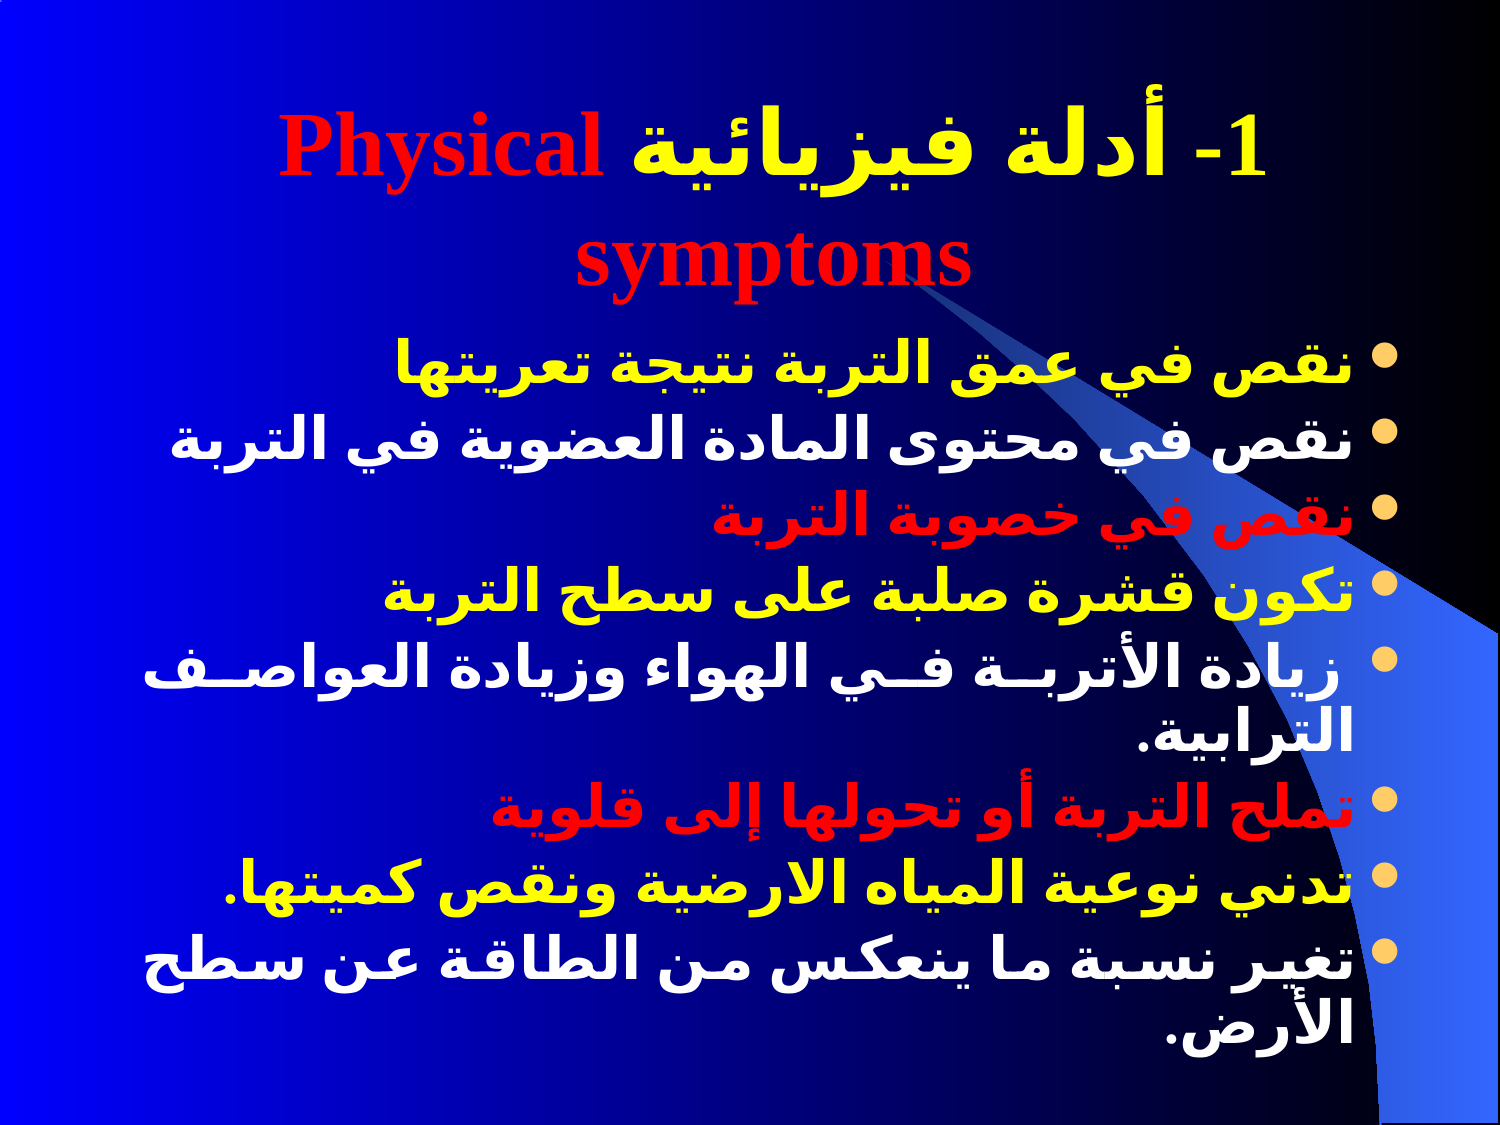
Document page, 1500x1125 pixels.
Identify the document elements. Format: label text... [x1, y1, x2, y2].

list نقص في عمق التربة نتيجة تعريتها نقص في محتوى المادة العضوية في التربة نقص في خصوبة التربة تكون قشرة صلبة على سطح التربة زيادة الأتربة في الهواء وزيادة العواصف الترابية. تملح التربة أو تحولها إلى قلوية تدني نوعية المياه الارضية ونقص كميتها. تغير نسبة ما ينعكس من الطاقة عن سطح الأرض. [111, 324, 1438, 1076]
title 1- أدلة فيزيائية Physical symptoms [111, 99, 1438, 288]
